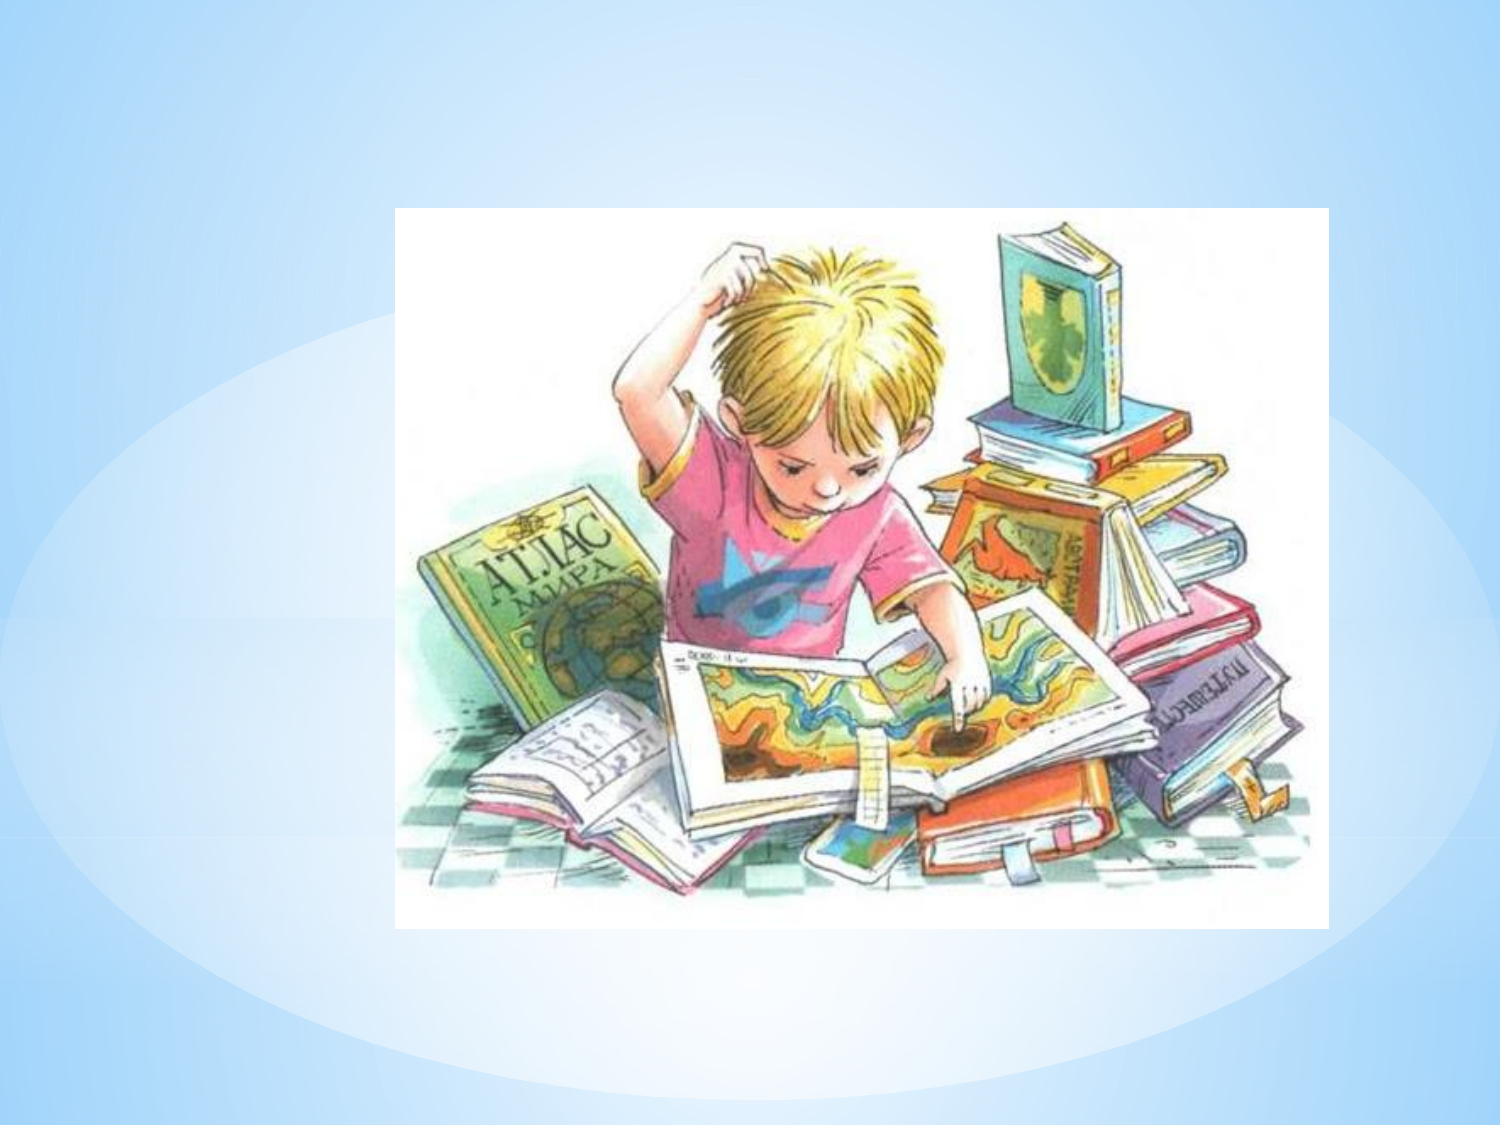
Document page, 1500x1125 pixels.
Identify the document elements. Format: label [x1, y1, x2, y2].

picture [395, 207, 1329, 929]
